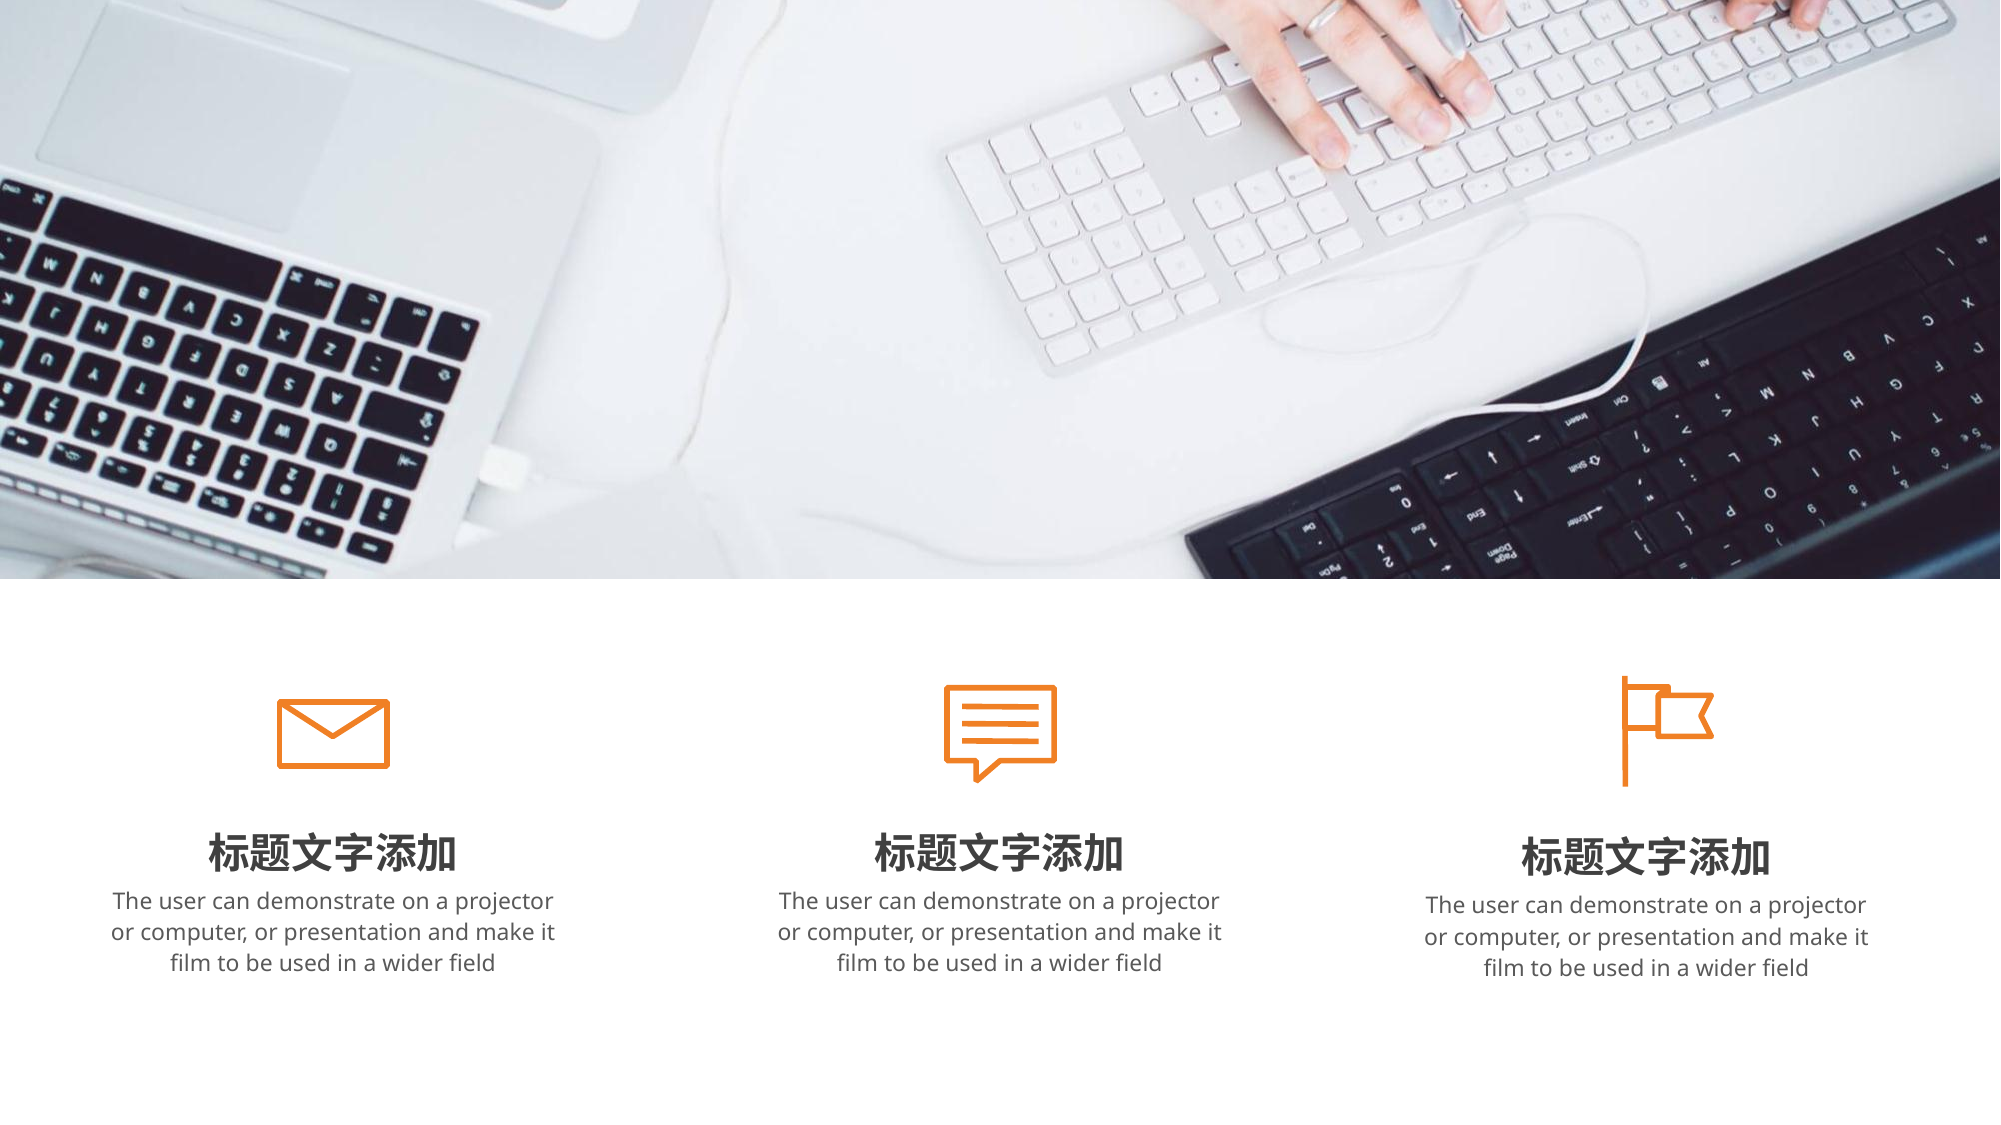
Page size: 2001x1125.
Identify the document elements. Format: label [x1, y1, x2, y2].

text_box [1404, 823, 1889, 1022]
text_box [946, 687, 1055, 782]
text_box [758, 819, 1242, 1017]
text_box [1624, 675, 1712, 787]
text_box [91, 819, 575, 1017]
picture [0, 0, 2000, 579]
text_box [279, 702, 387, 767]
